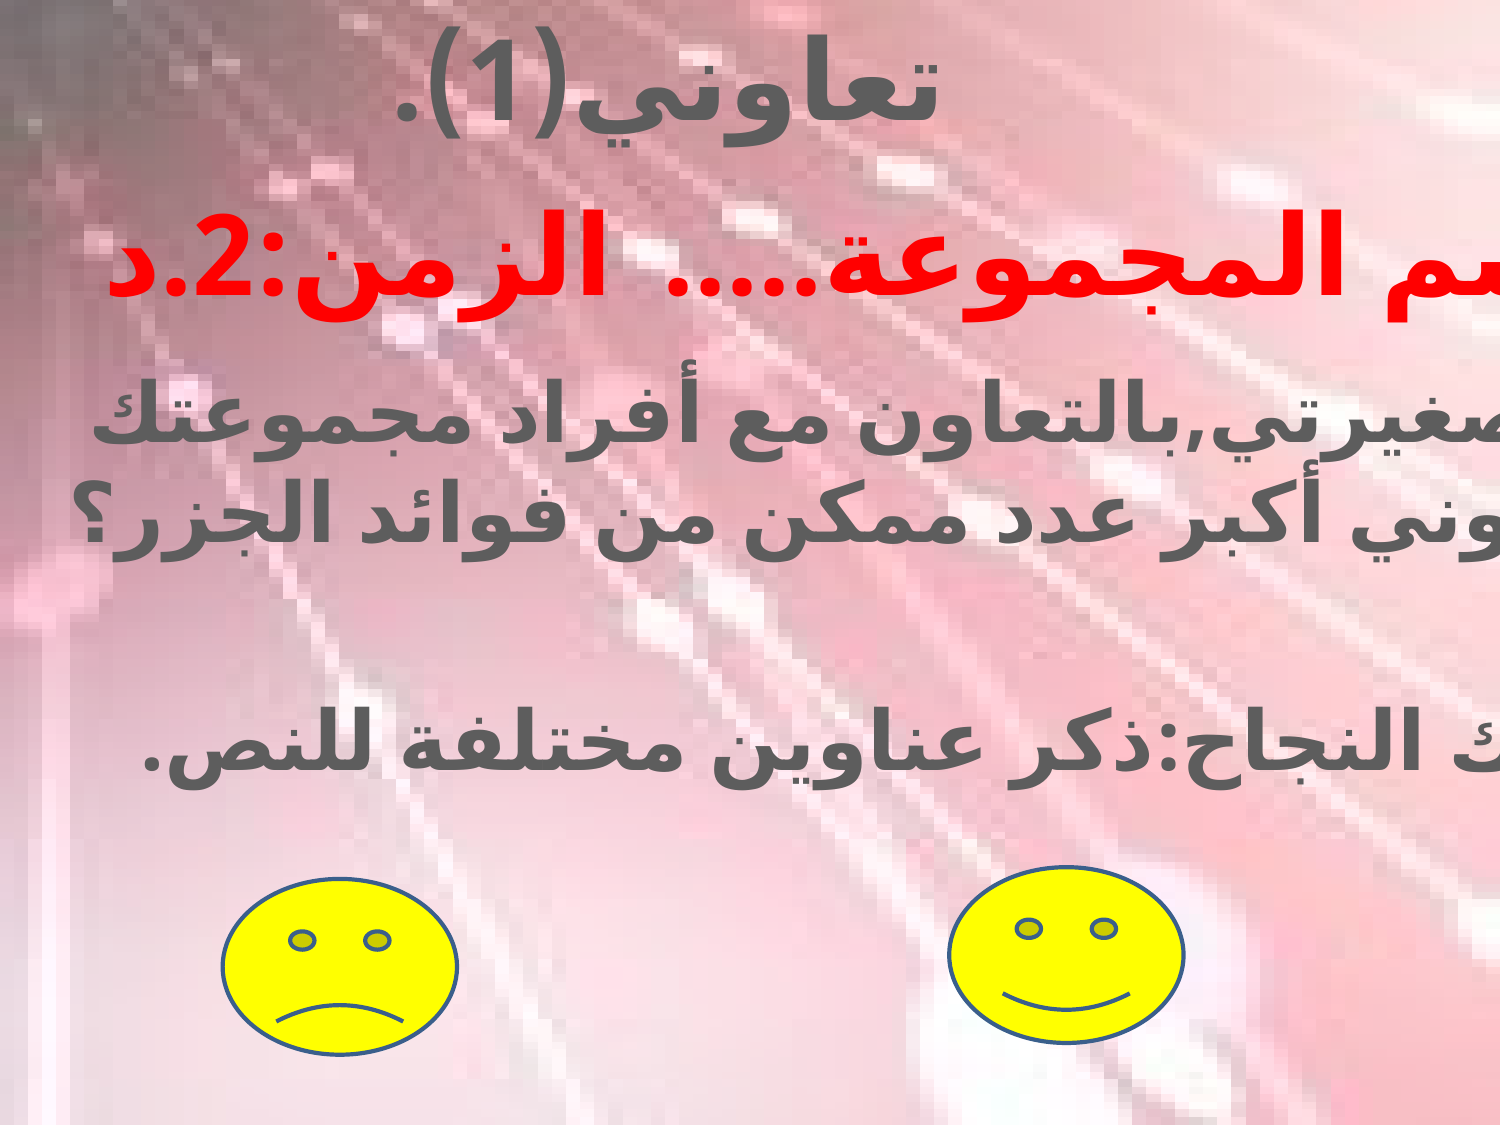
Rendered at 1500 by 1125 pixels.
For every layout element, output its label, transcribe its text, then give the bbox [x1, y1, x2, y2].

text_box تعاوني(1). [376, 0, 962, 150]
text_box [220, 876, 460, 1057]
text_box محك النجاح:ذكر عناوين مختلفة للنص. [125, 679, 1500, 795]
text_box اسم المجموعة..... [717, 175, 1500, 326]
text_box صغيرتي,بالتعاون مع أفراد مجموعتك دوني أكبر عدد ممكن من فوائد الجزر؟ [53, 351, 1500, 567]
text_box [947, 865, 1186, 1046]
text_box الزمن:2.د [0, 175, 717, 326]
